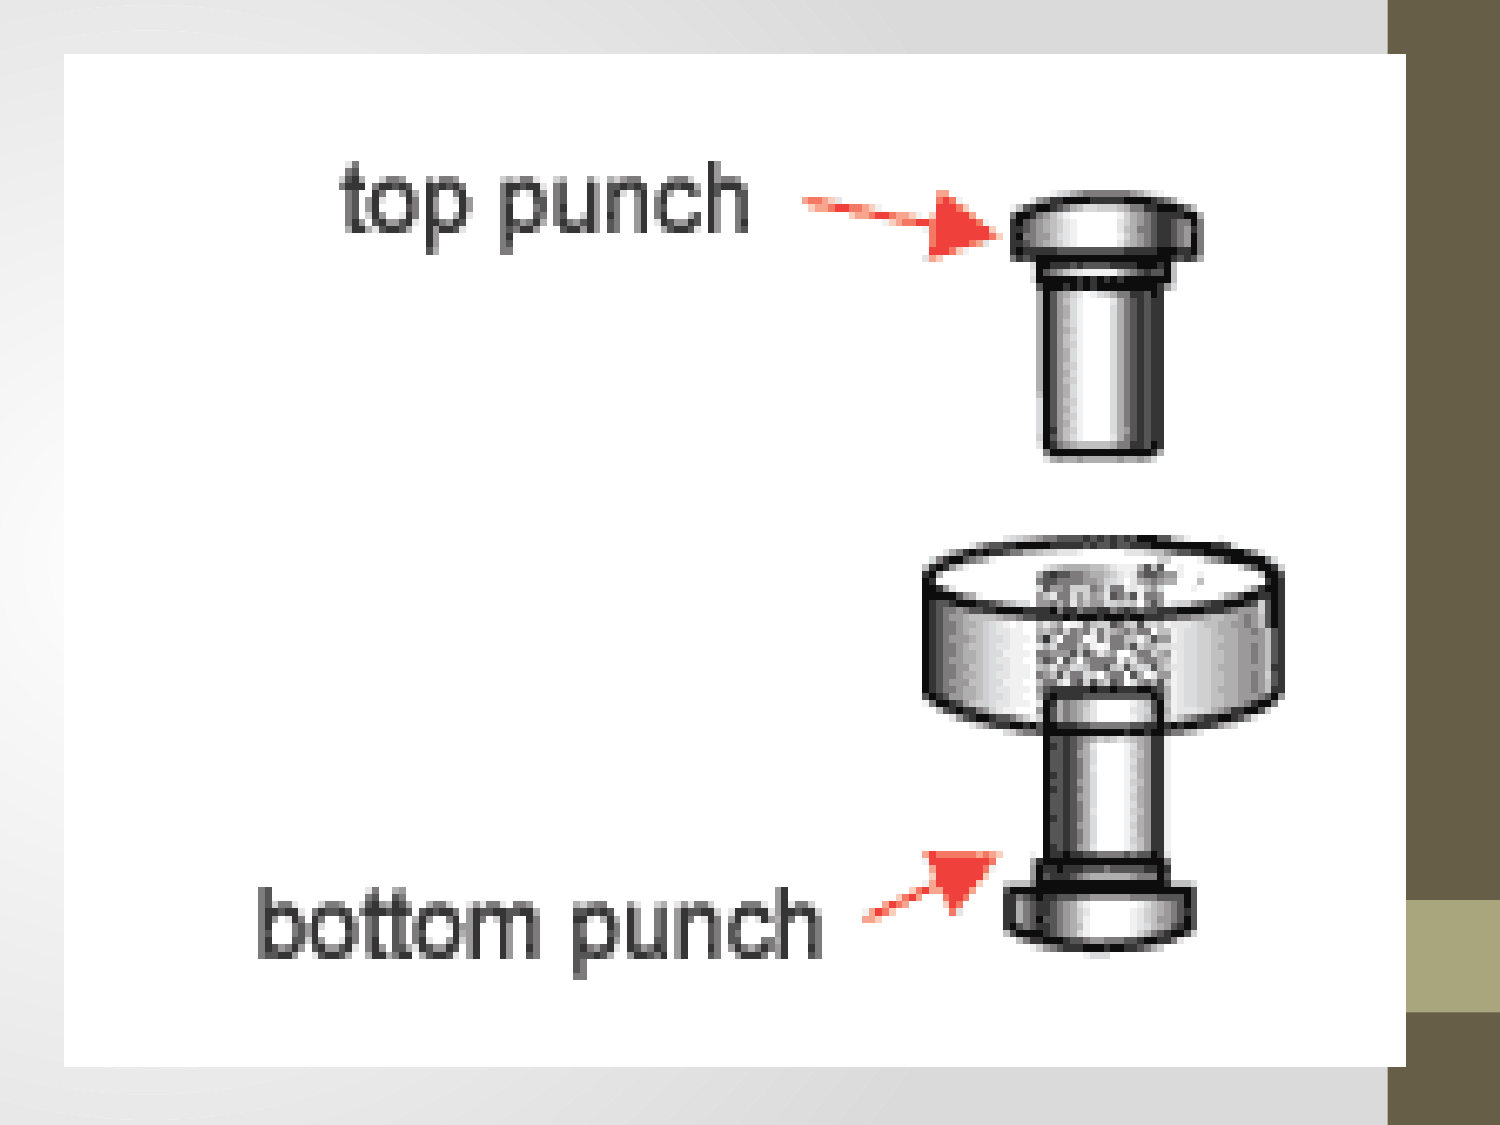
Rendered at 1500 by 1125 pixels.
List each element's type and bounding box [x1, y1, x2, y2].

picture [64, 54, 1406, 1068]
